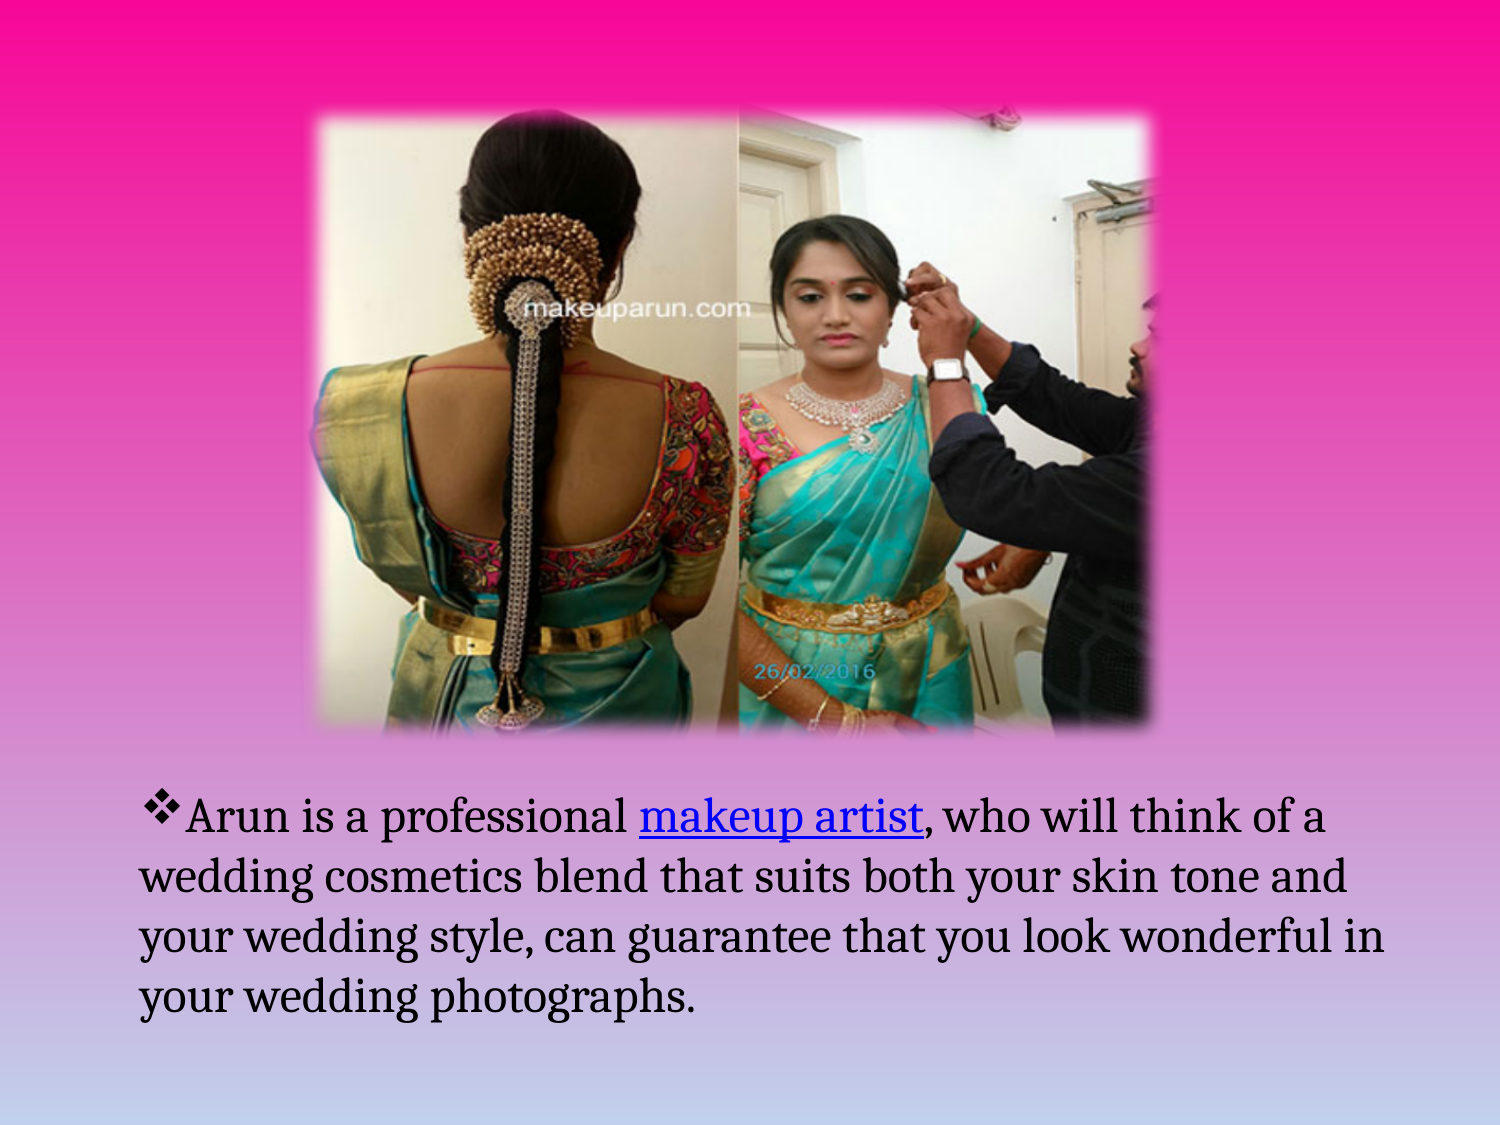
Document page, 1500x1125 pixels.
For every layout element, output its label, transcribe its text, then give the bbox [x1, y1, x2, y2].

picture [299, 99, 1168, 744]
text_box Arun is a professional makeup artist, who will think of a wedding cosmetics blend that suits both your skin tone and your wedding style, can guarantee that you look wonderful in your wedding photographs. [124, 774, 1413, 1030]
